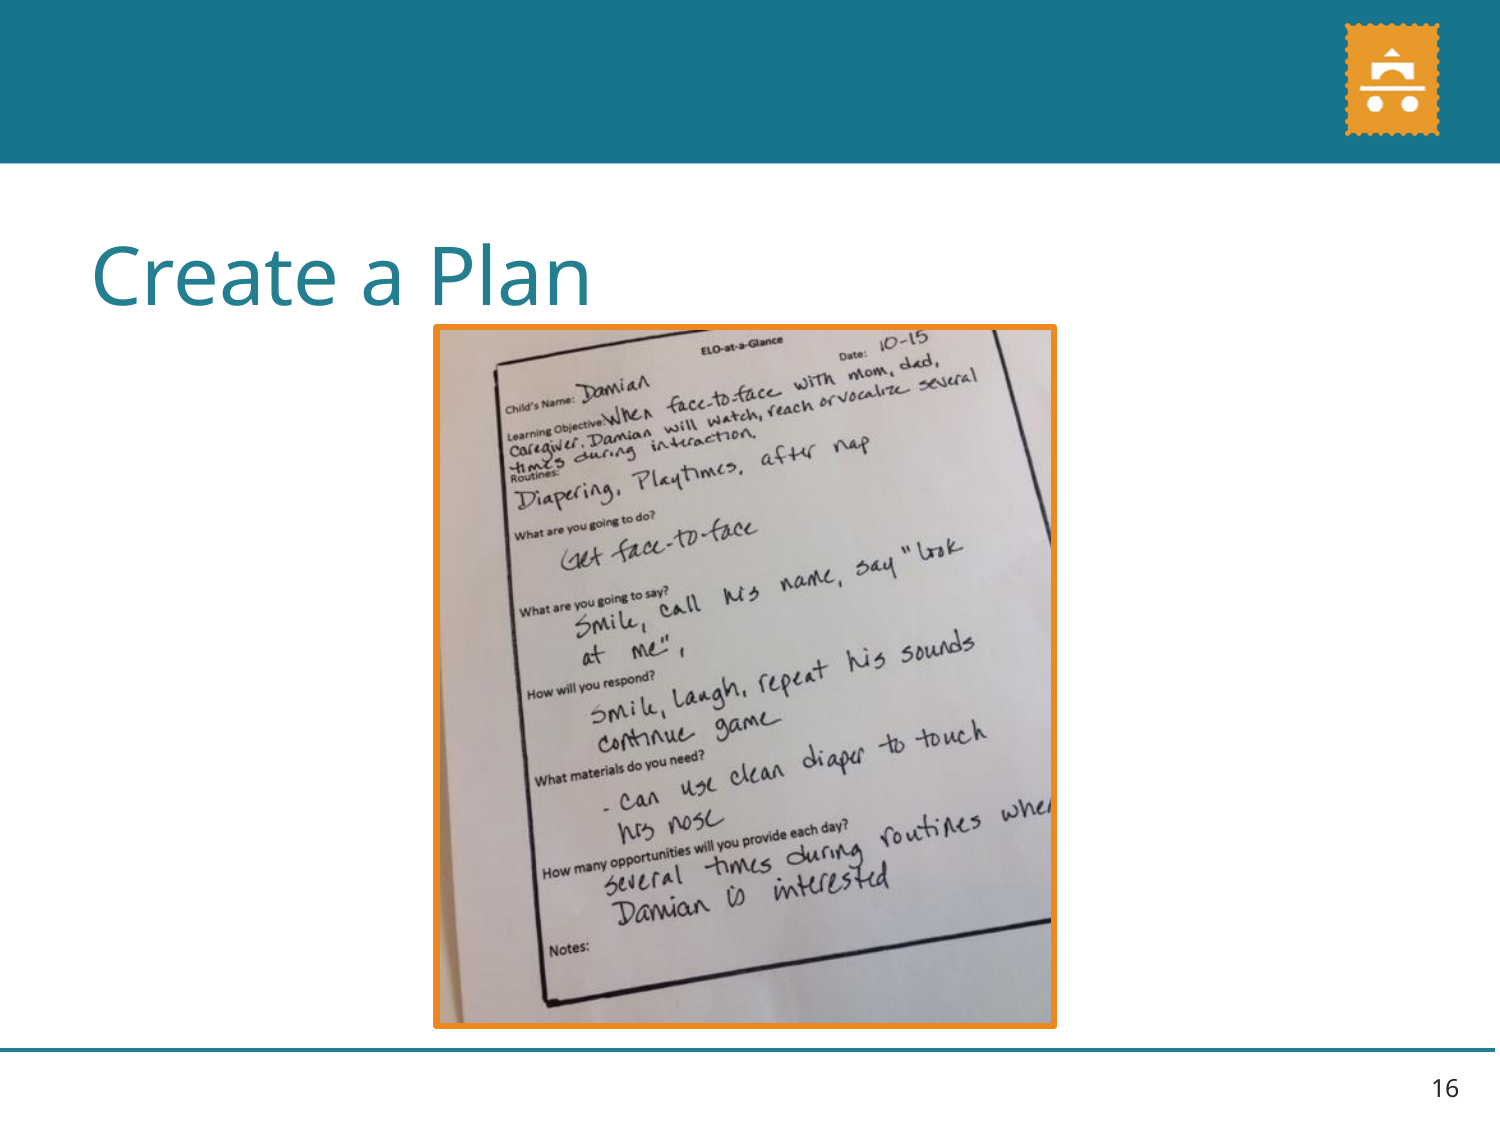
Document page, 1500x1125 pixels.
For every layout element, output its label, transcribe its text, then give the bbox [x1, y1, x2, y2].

text_box Create a Plan [74, 216, 1500, 330]
picture [439, 330, 1052, 1024]
text_box 16 [1416, 1065, 1500, 1125]
picture [0, 0, 1500, 1125]
